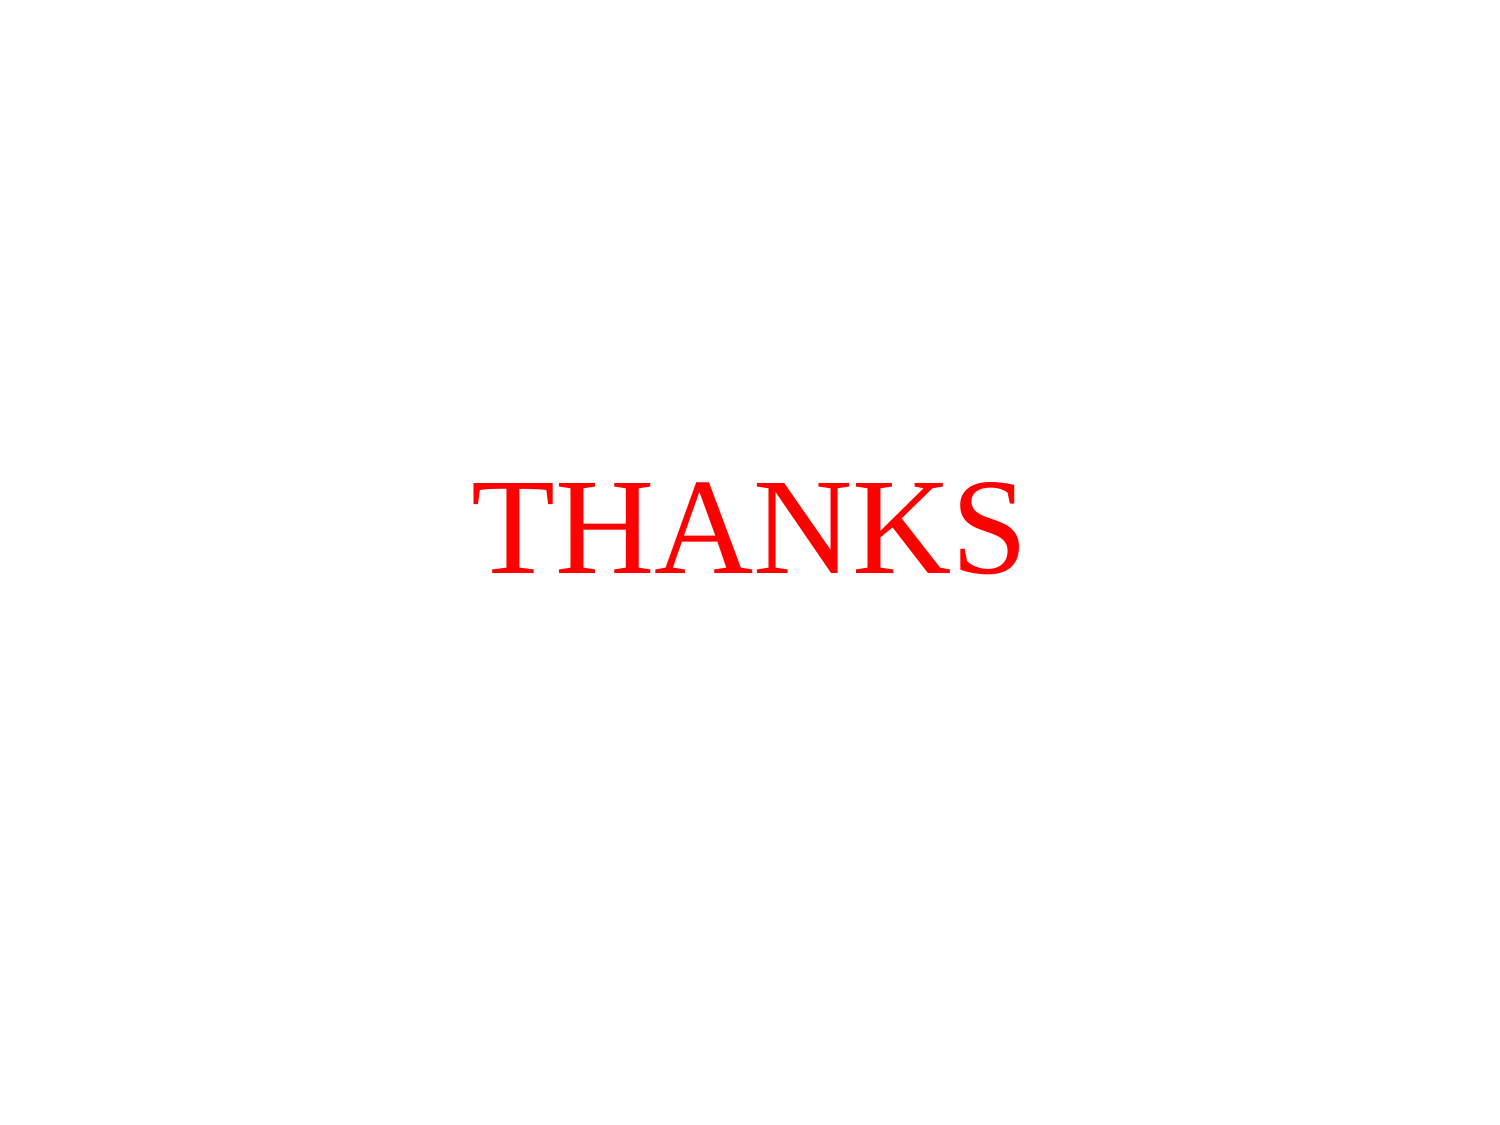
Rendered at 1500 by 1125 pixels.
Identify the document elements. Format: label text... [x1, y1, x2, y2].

title THANKS [75, 112, 1425, 925]
